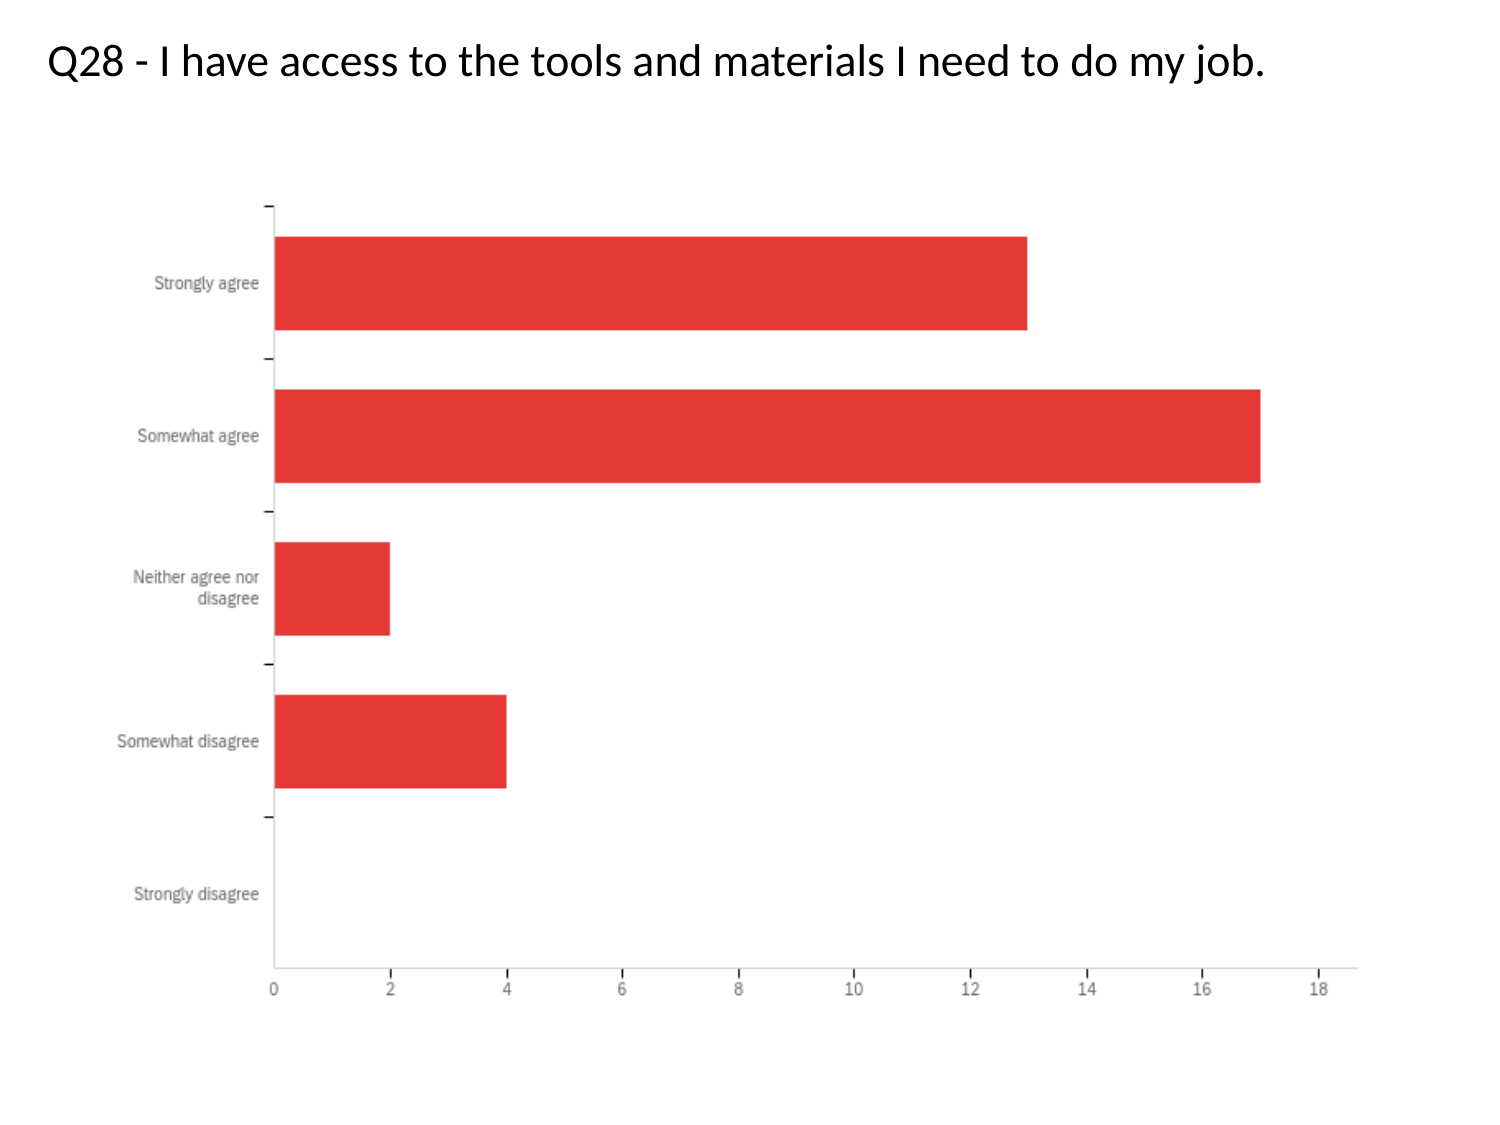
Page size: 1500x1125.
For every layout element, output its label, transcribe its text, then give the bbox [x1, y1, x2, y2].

picture [93, 196, 1407, 1018]
text_box Q28 - I have access to the tools and materials I need to do my job. [32, 22, 1383, 84]
